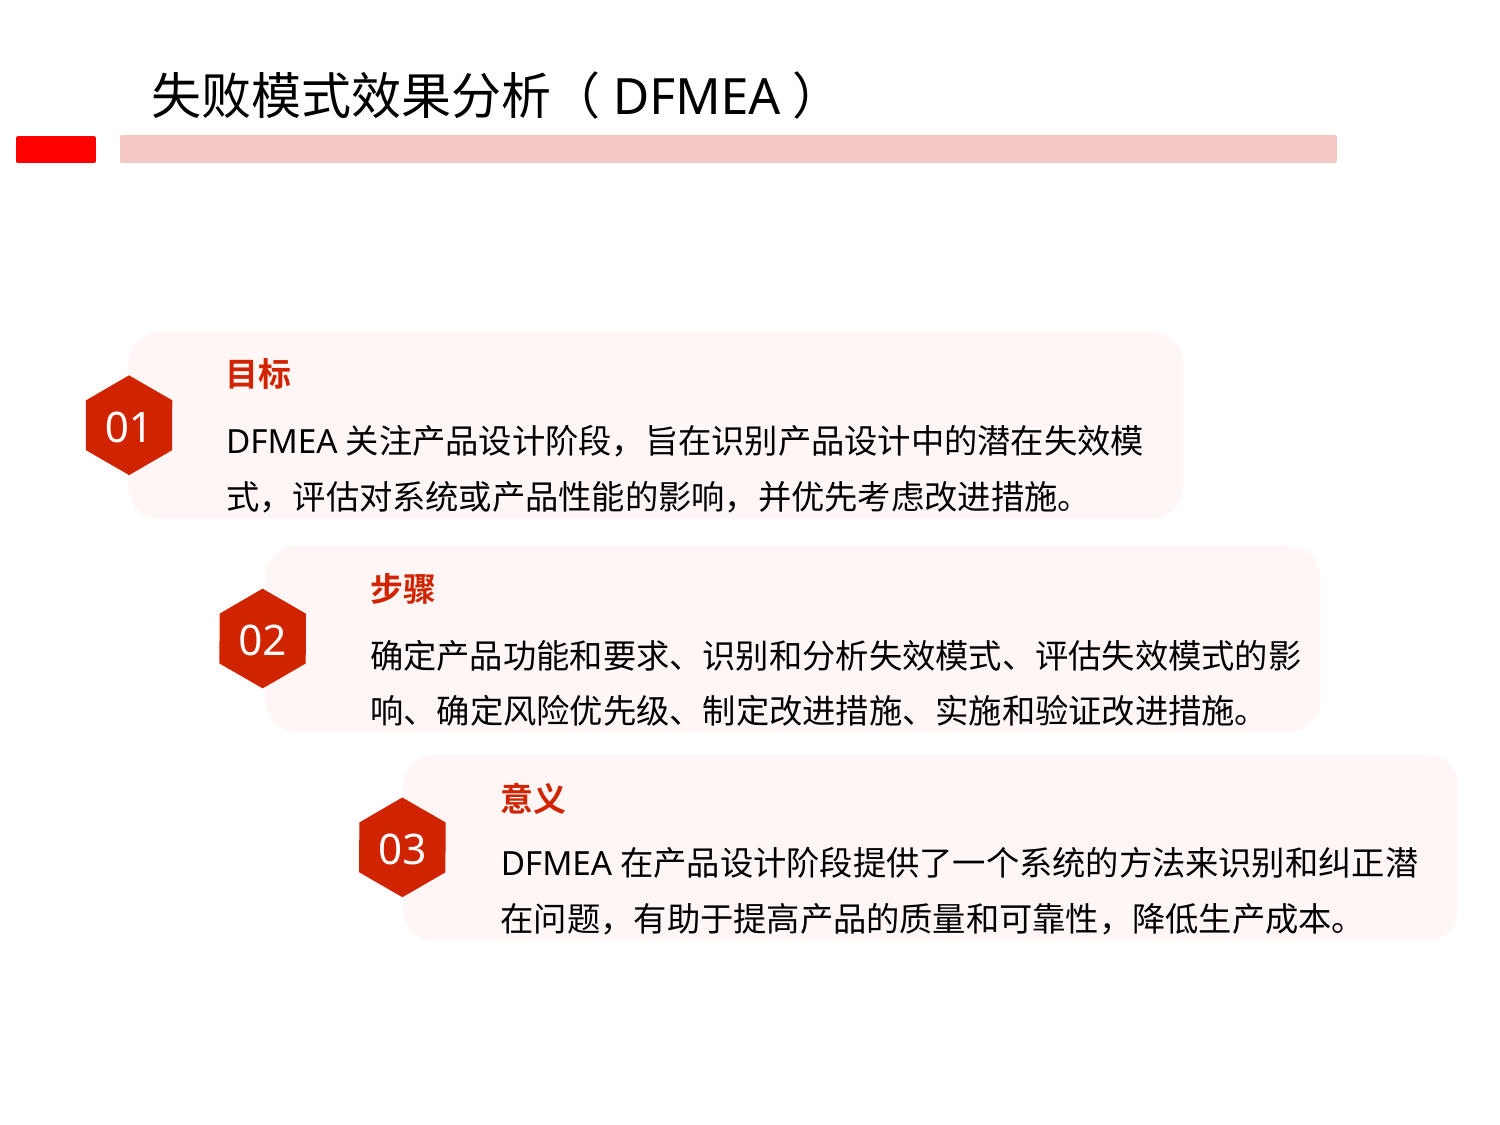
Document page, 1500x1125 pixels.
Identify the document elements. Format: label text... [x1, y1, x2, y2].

text_box 01 [63, 384, 195, 466]
text_box [248, 588, 278, 597]
text_box [114, 375, 144, 384]
text_box [265, 545, 1321, 732]
text_box [113, 466, 145, 476]
text_box 确定产品功能和要求、识别和分析失效模式、评估失效模式的影响、确定风险优先级、制定改进措施、实施和验证改进措施。 [370, 618, 1321, 726]
text_box 02 [197, 597, 328, 680]
text_box [128, 332, 1184, 519]
text_box 03 [337, 806, 468, 889]
text_box [387, 797, 418, 806]
text_box [402, 754, 1458, 941]
text_box [248, 680, 278, 689]
text_box 失败模式效果分析（DFMEA） [135, 26, 1500, 139]
text_box 目标 [225, 352, 613, 395]
text_box 步骤 [370, 566, 758, 610]
text_box 意义 [500, 777, 888, 820]
text_box DFMEA在产品设计阶段提供了一个系统的方法来识别和纠正潜在问题，有助于提高产品的质量和可靠性，降低生产成本。 [500, 826, 1451, 933]
text_box [388, 889, 417, 898]
text_box DFMEA关注产品设计阶段，旨在识别产品设计中的潜在失效模式，评估对系统或产品性能的影响，并优先考虑改进措施。 [226, 404, 1177, 512]
